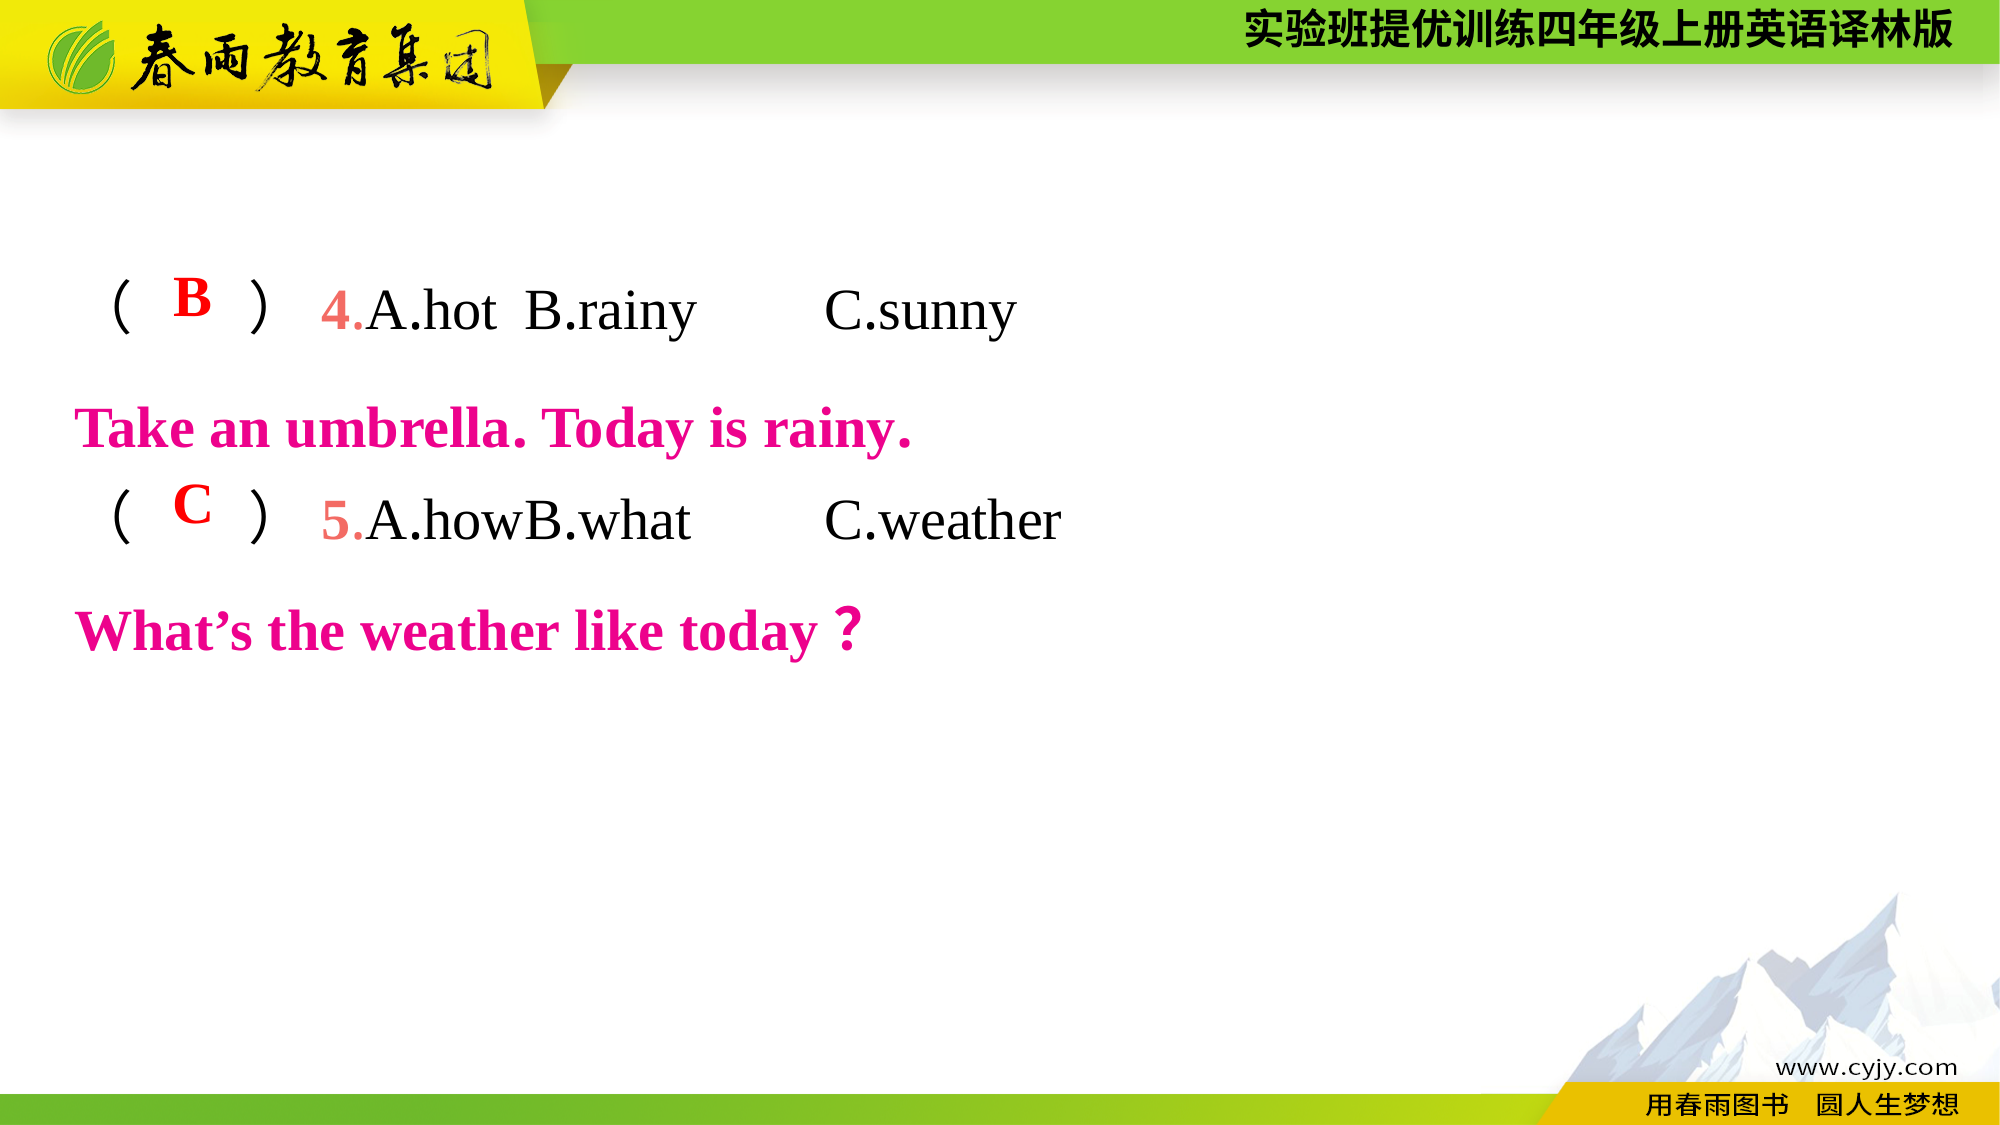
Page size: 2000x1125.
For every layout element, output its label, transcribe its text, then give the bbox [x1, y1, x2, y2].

text_box C [157, 457, 230, 543]
text_box What’s the weather like today？ [59, 549, 1944, 670]
text_box Take an umbrella. Today is rainy. [59, 346, 1944, 467]
text_box B [158, 250, 228, 335]
list （ ）4.A.hot B.rainy C.sunny （ ）5.A.how B.what C.weather [59, 467, 1944, 549]
picture [0, 0, 2000, 1125]
list （ ）4.A.hot B.rainy C.sunny （ ）5.A.how B.what C.weather [59, 228, 1944, 346]
